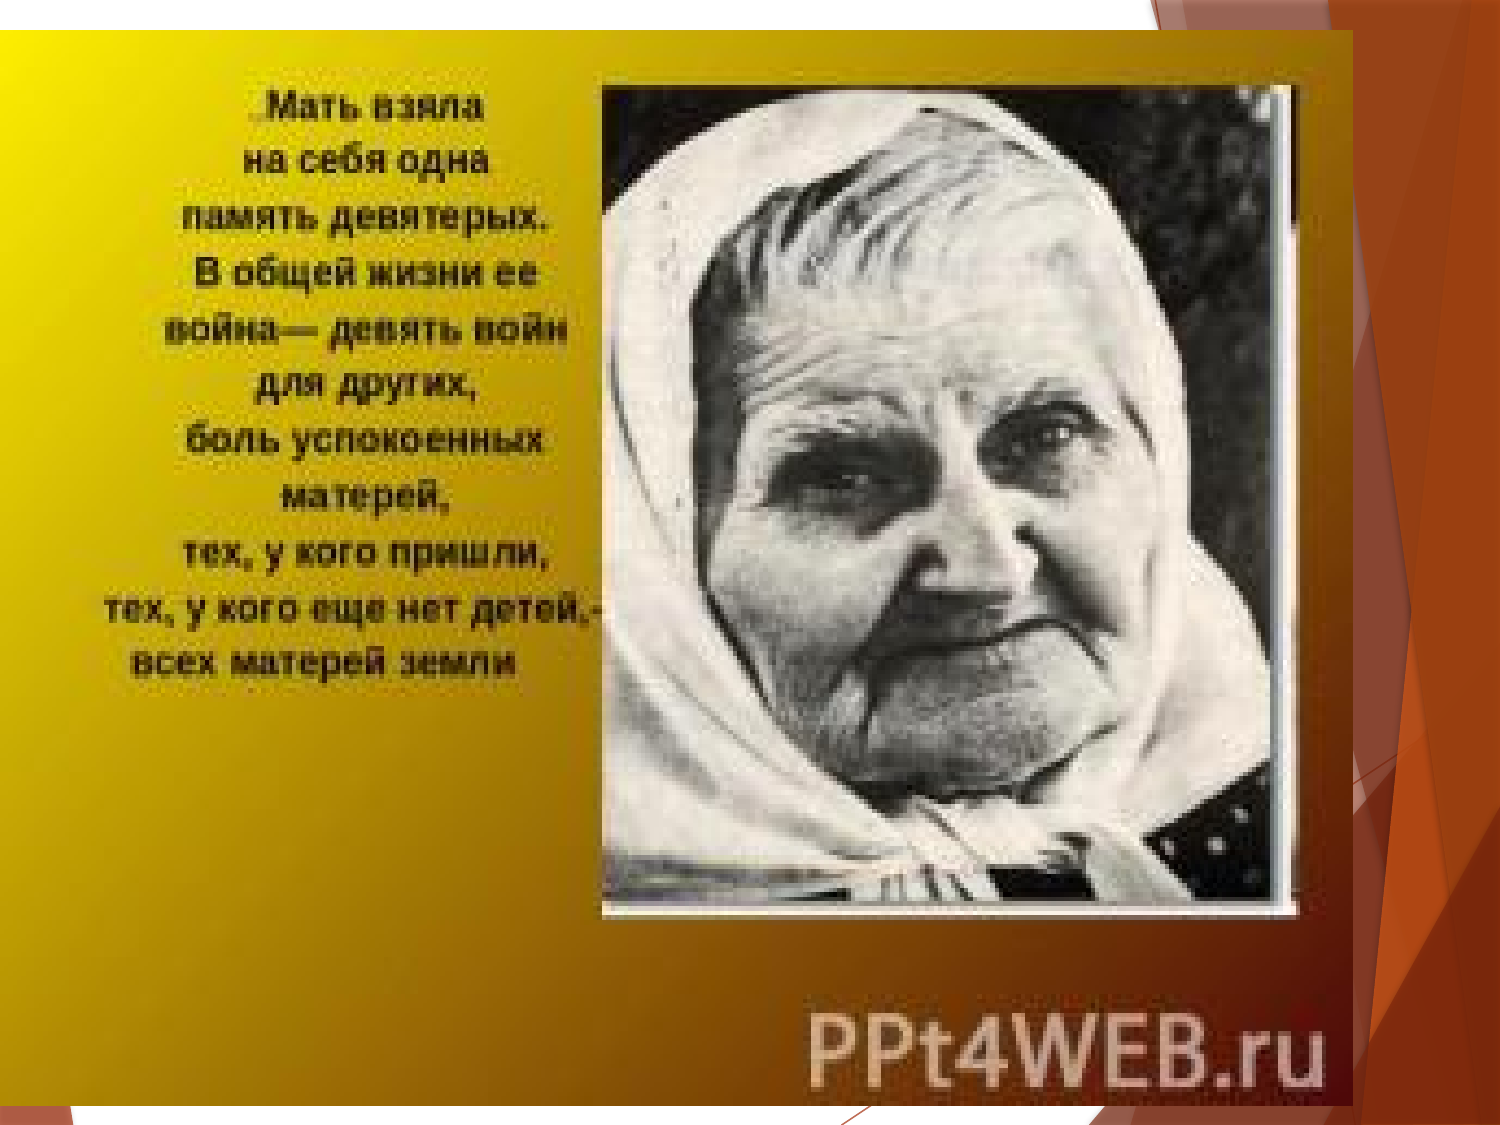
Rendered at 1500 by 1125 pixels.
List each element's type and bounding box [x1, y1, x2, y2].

picture [0, 30, 1353, 1107]
